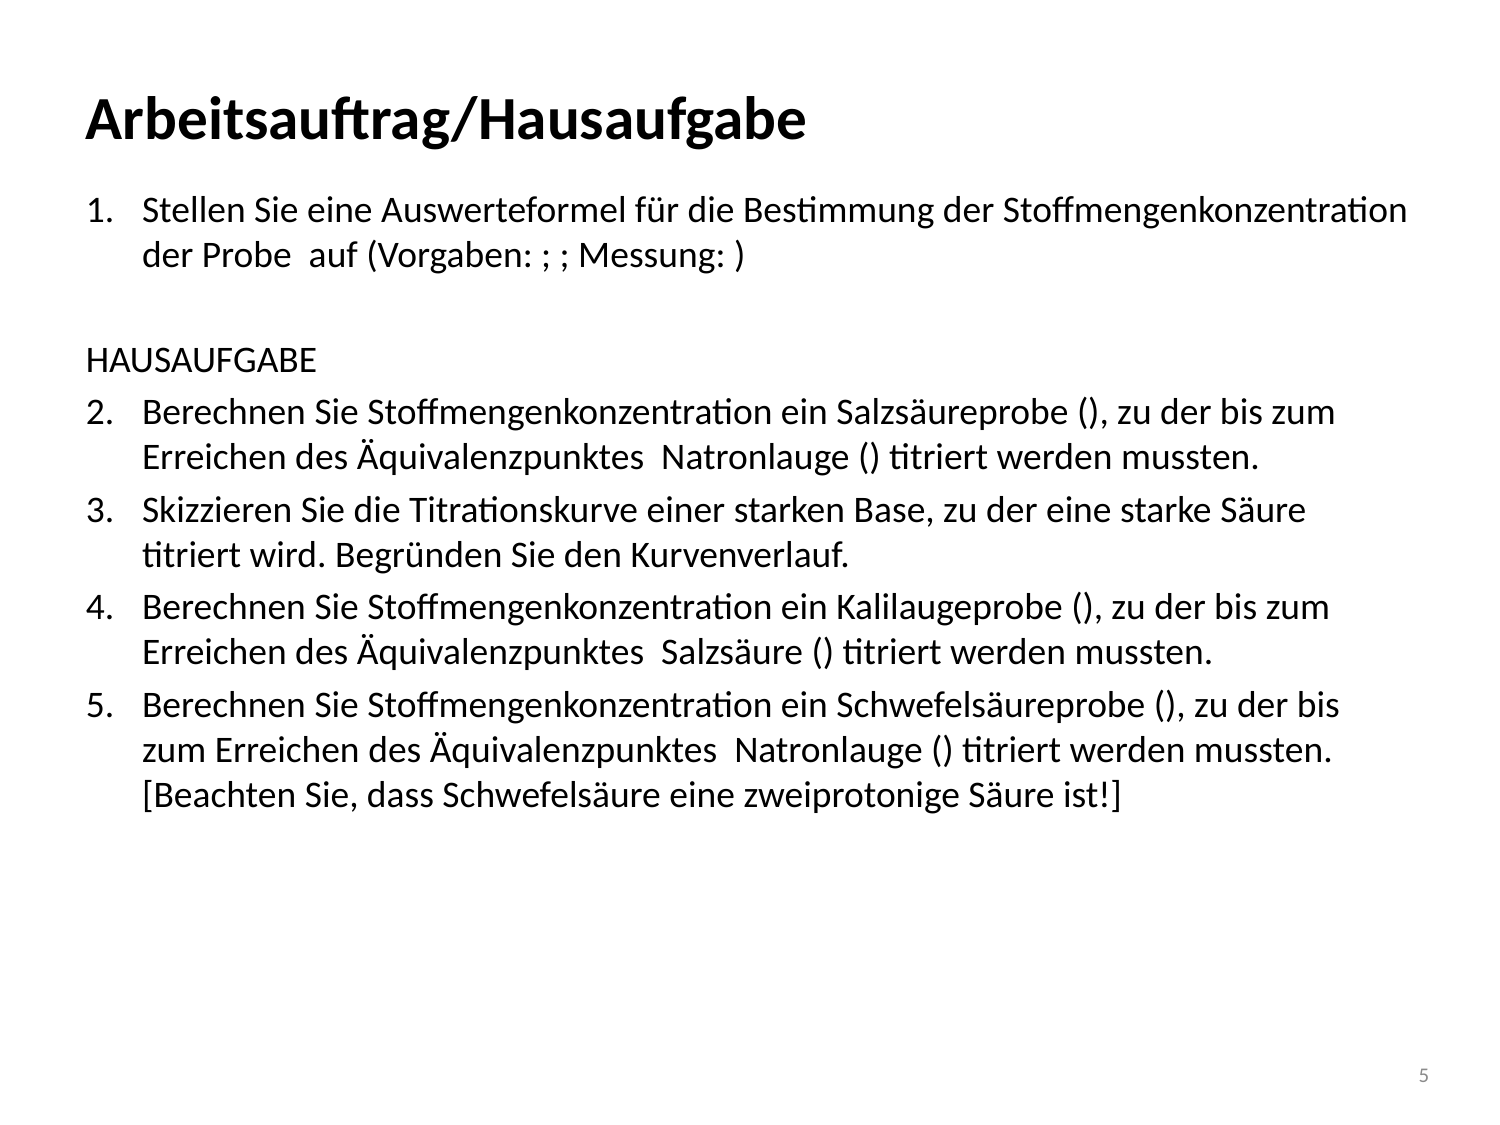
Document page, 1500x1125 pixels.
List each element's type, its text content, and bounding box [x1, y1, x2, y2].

title Arbeitsauftrag/Hausaufgabe [70, 70, 1430, 160]
slide_number 5 [1311, 1051, 1430, 1087]
